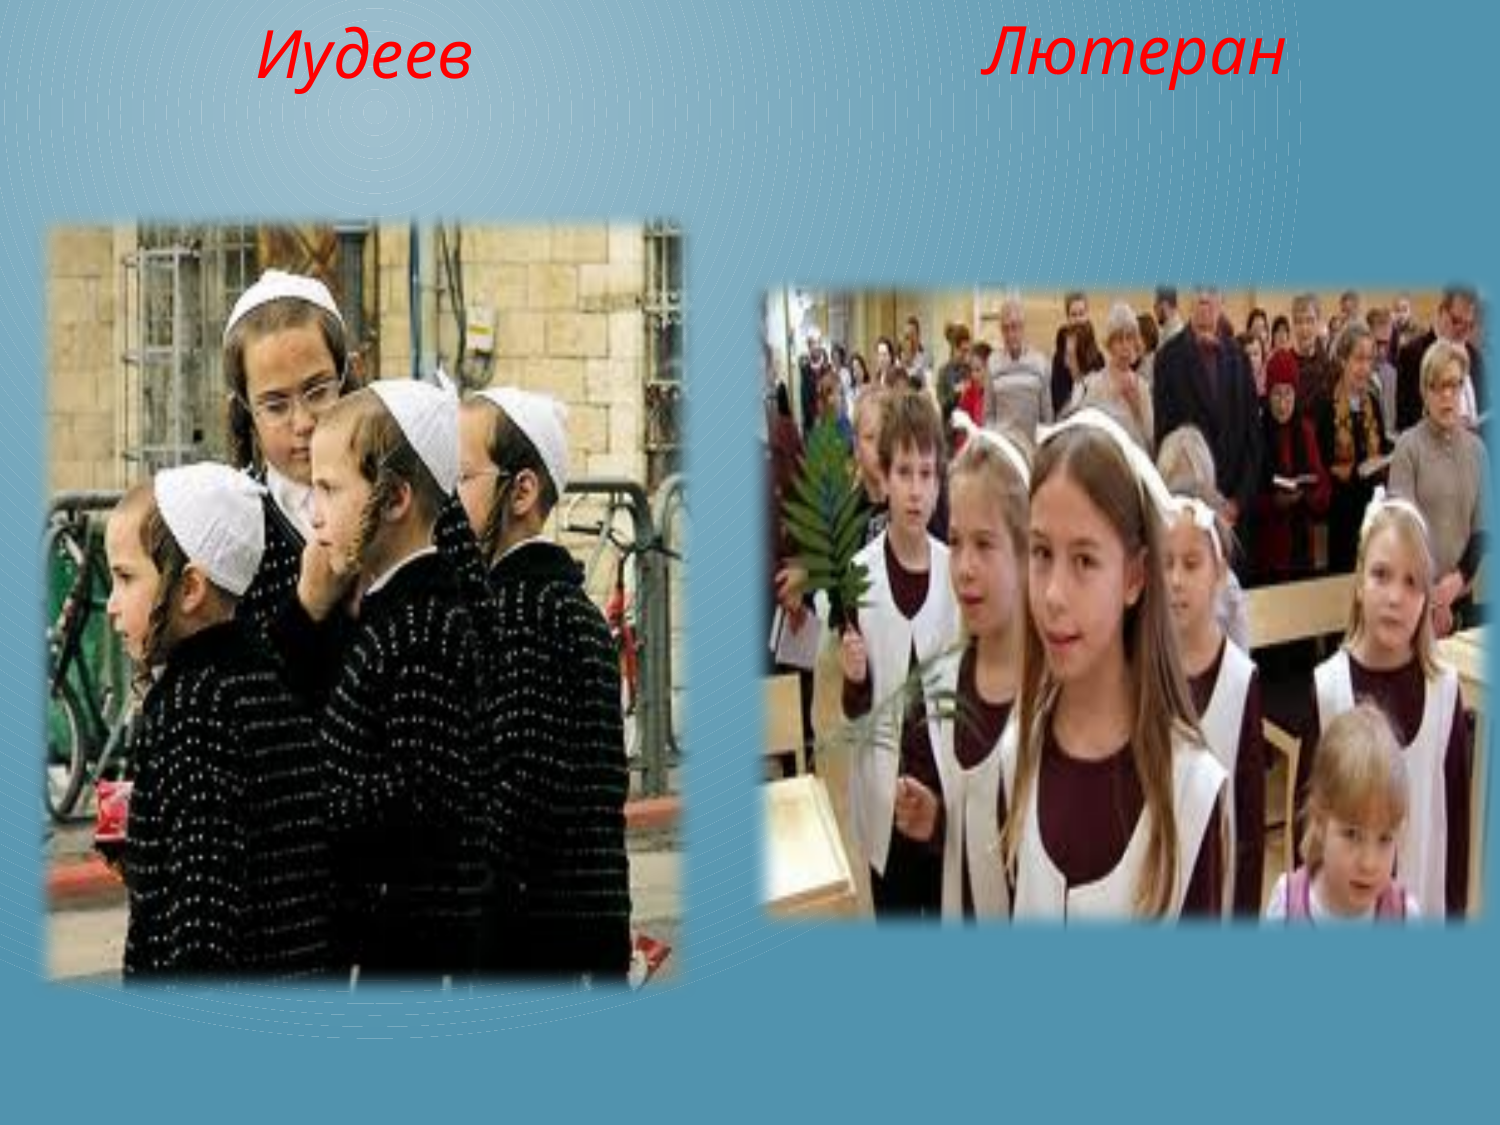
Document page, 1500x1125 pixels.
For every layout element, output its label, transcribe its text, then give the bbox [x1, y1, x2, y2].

text_box Лютеран [771, 0, 1500, 99]
picture [30, 207, 699, 1000]
picture [748, 272, 1499, 935]
text_box Иудеев [0, 4, 729, 104]
